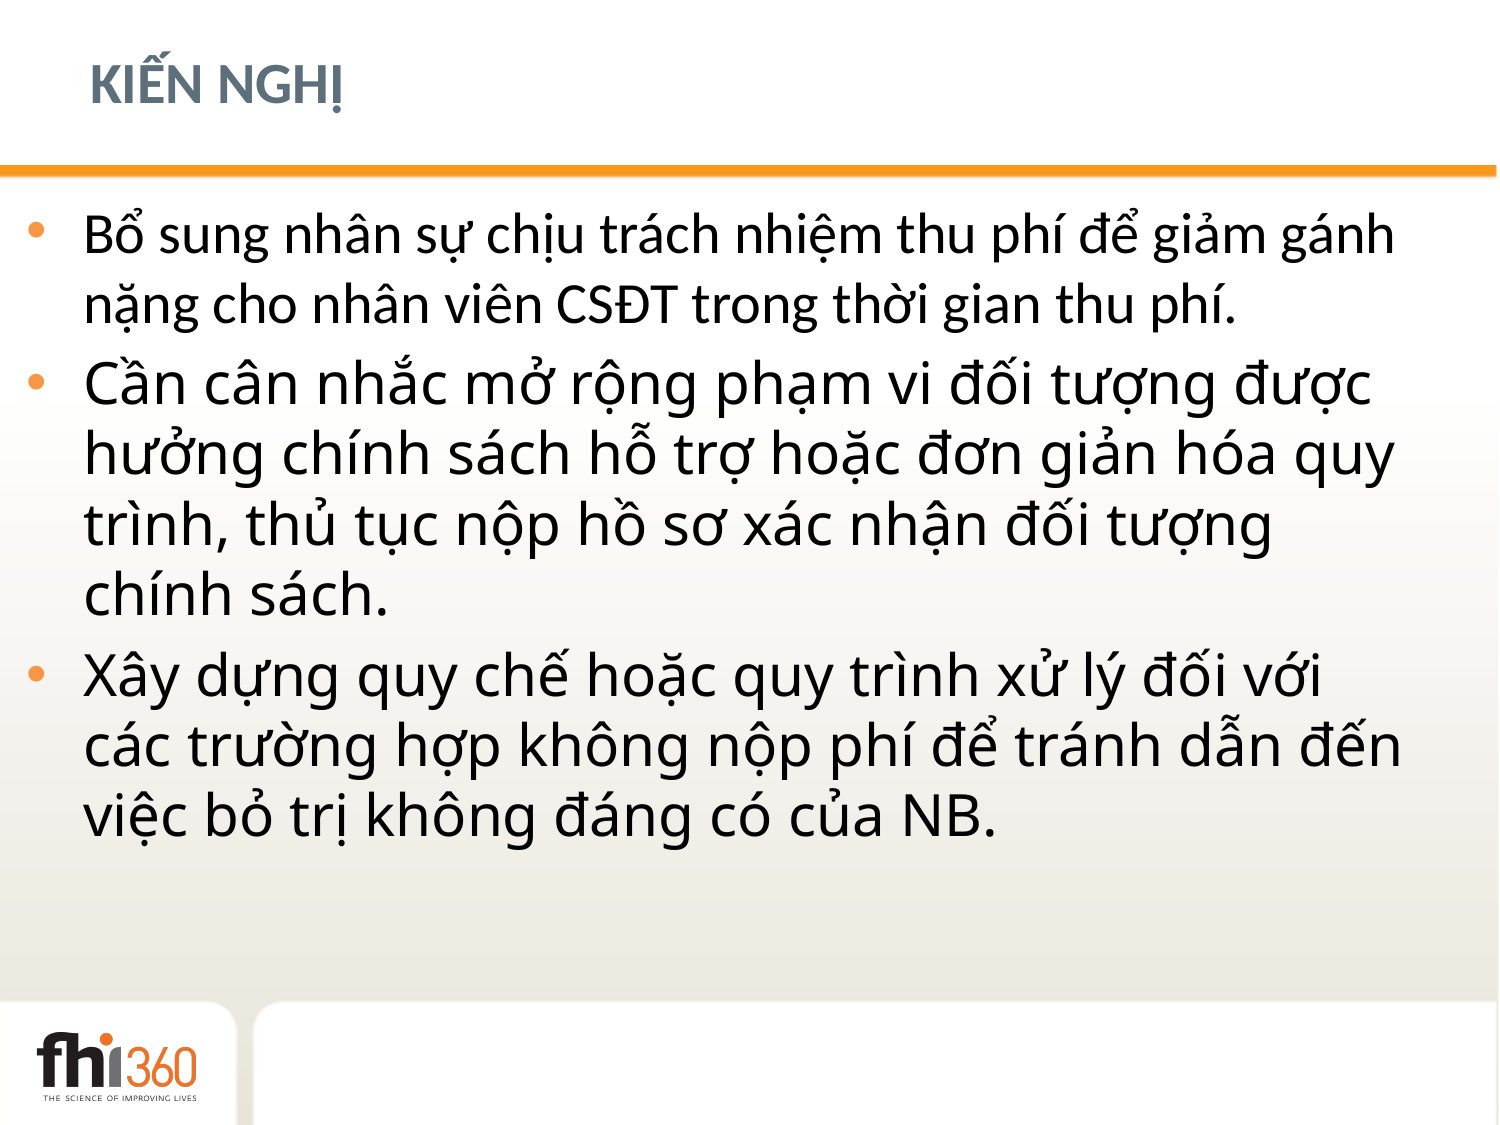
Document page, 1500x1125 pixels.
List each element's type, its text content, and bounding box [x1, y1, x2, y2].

picture [0, 165, 1499, 1125]
list Bổ sung nhân sự chịu trách nhiệm thu phí để giảm gánh nặng cho nhân viên CSĐT trong thời gian thu phí. Cần cân nhắc mở rộng phạm vi đối tượng được hưởng chính sách hỗ trợ hoặc đơn giản hóa quy trình, thủ tục nộp hồ sơ xác nhận đối tượng chính sách. Xây dựng quy chế hoặc quy trình xử lý đối với các trường hợp không nộp phí để tránh dẫn đến việc bỏ trị không đáng có của NB. [11, 187, 1425, 1005]
title KIẾN NGHỊ [75, 0, 1425, 162]
